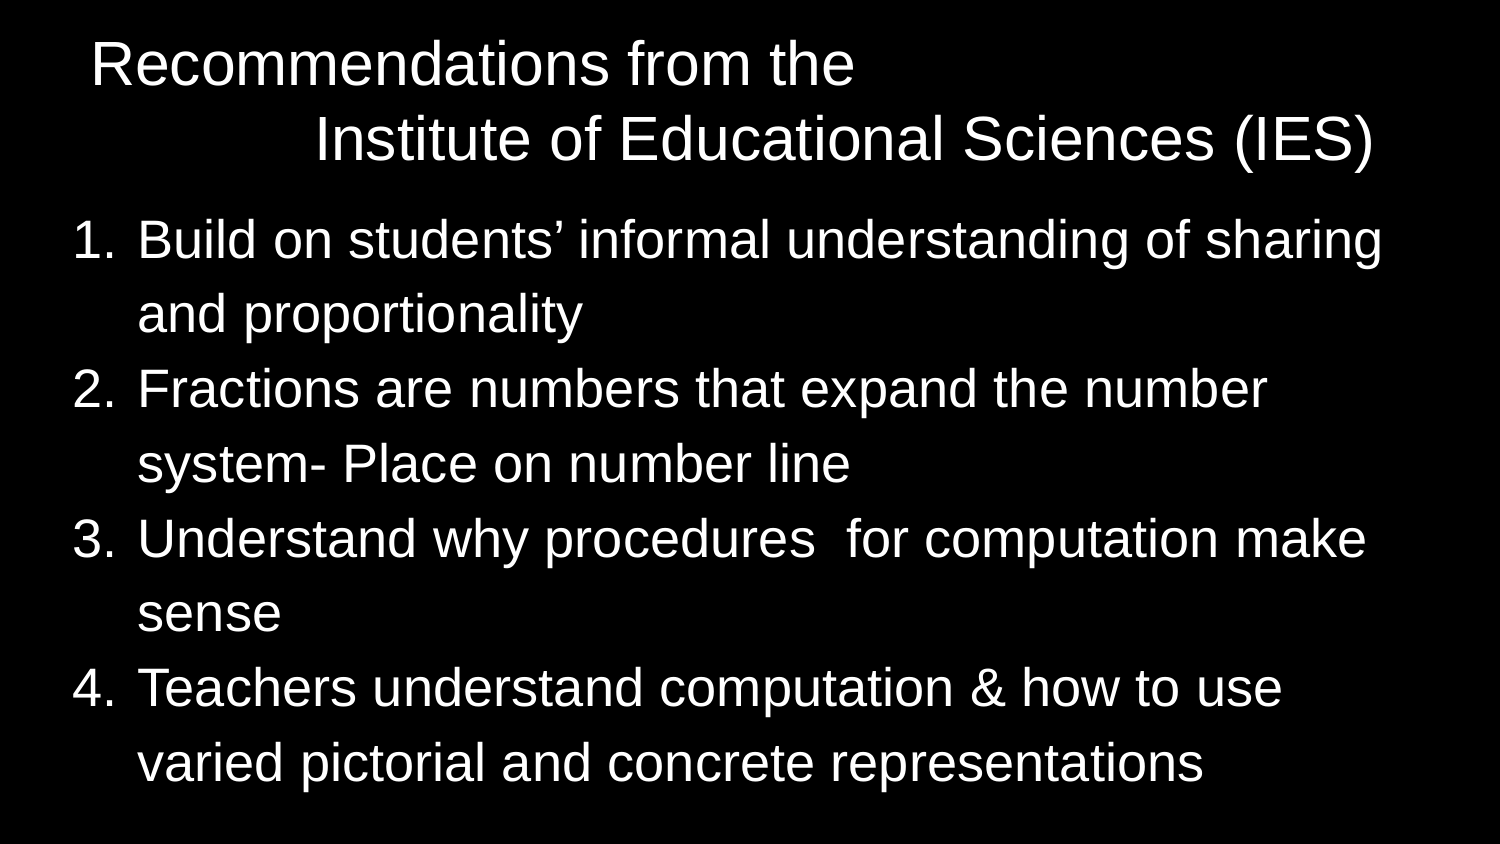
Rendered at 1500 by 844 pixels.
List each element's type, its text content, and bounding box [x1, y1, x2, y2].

list Build on students’ informal understanding of sharing and proportionality Fractions are numbers that expand the number system- Place on number line Understand why procedures for computation make sense Teachers understand computation & how to use varied pictorial and concrete representations [47, 179, 1459, 803]
title Recommendations from the Institute of Educational Sciences (IES) [75, 25, 1425, 179]
